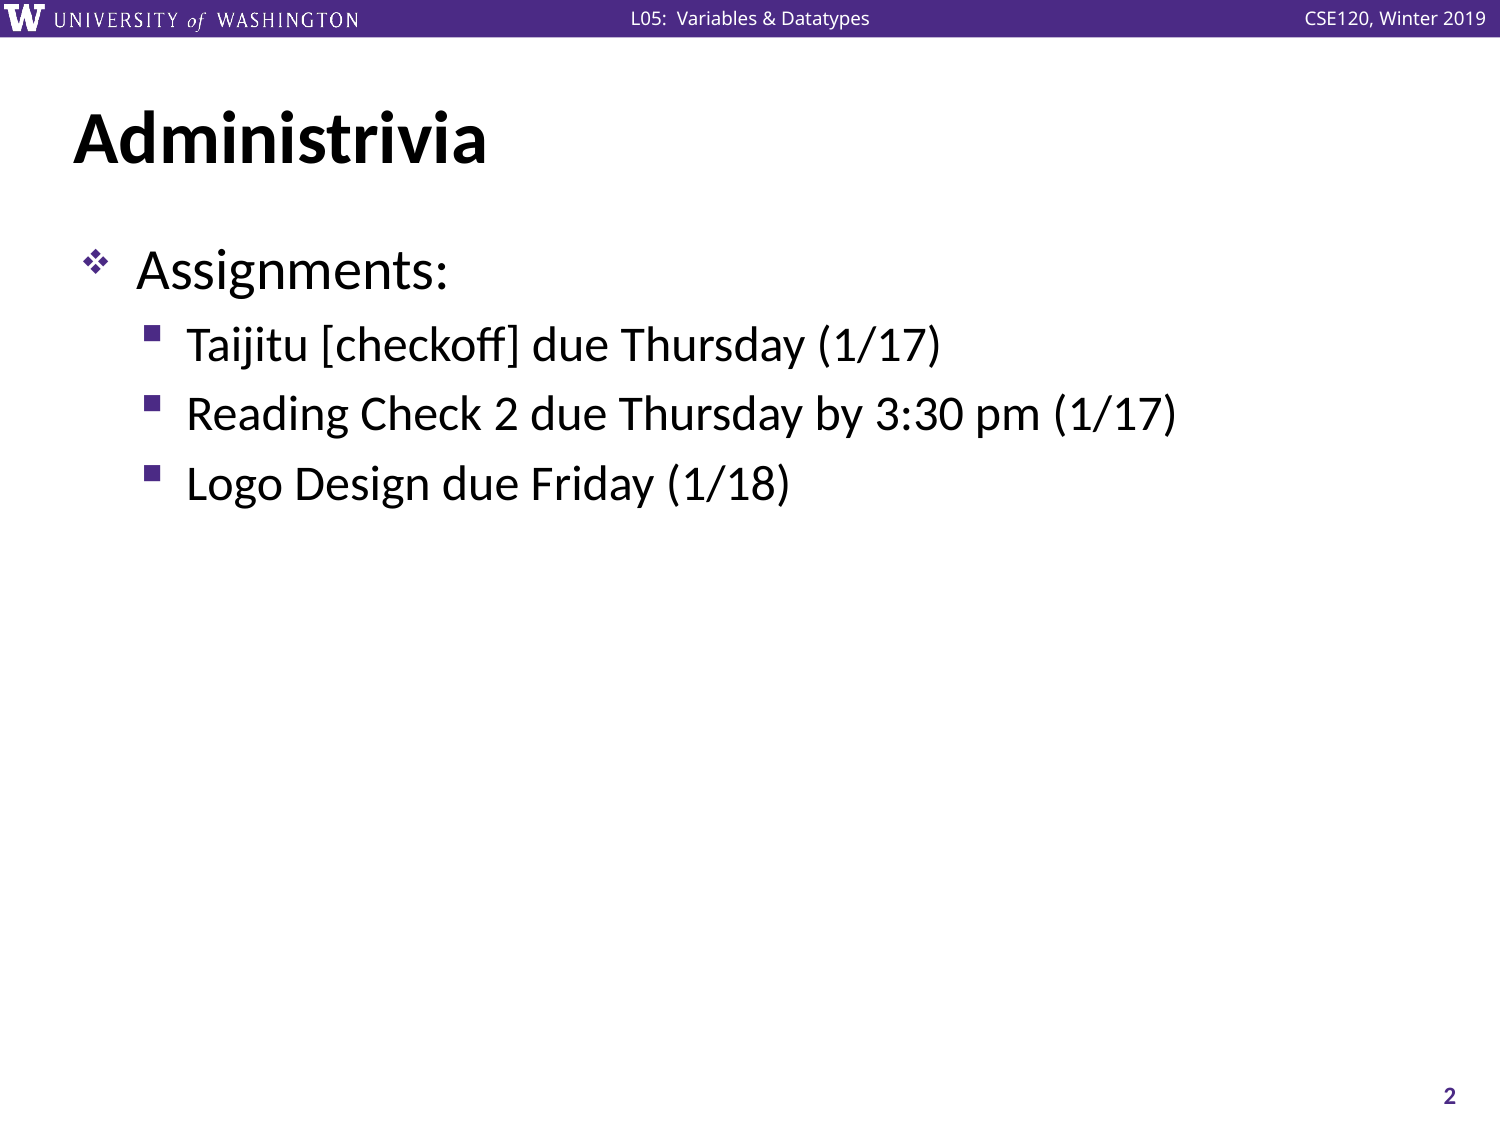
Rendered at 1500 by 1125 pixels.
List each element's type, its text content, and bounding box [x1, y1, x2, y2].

title Administrivia [58, 71, 1438, 197]
slide_number 2 [1400, 1065, 1500, 1125]
picture [4, 4, 358, 32]
list Assignments: Taijitu [checkoff] due Thursday (1/17) Reading Check 2 due Thursday by 3:30 pm (1/17) Logo Design due Friday (1/18) [64, 223, 1438, 1040]
